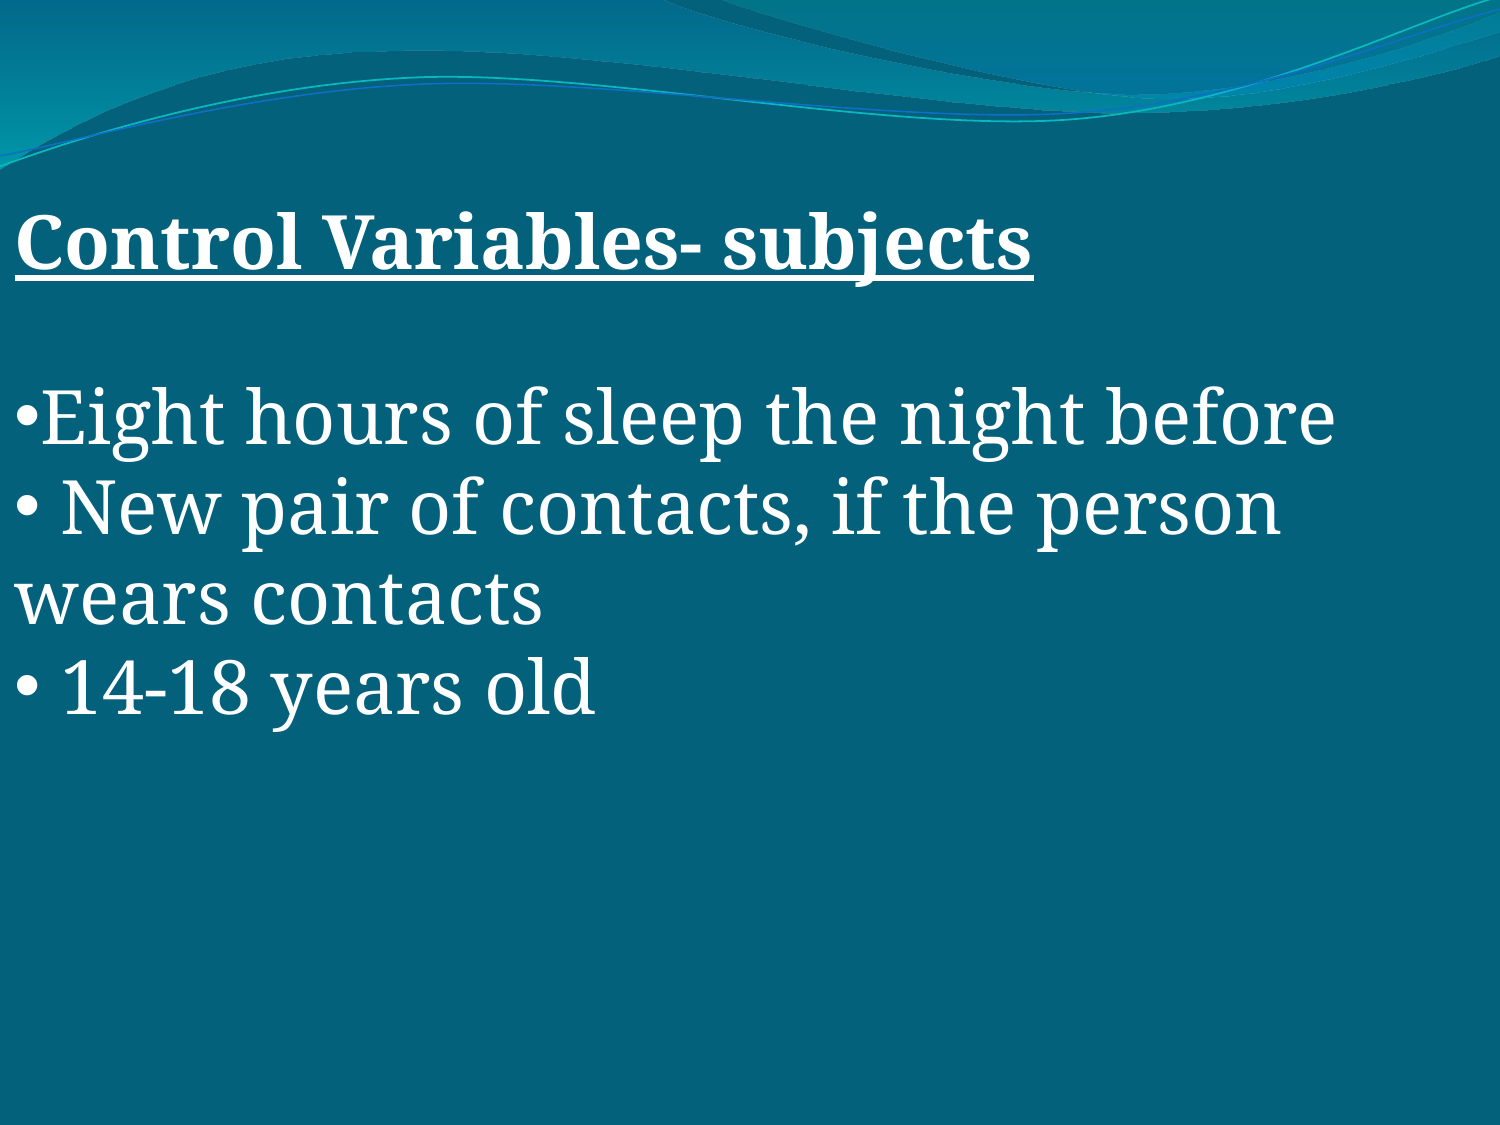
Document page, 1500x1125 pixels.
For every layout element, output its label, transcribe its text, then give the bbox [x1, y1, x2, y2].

text_box Eight hours of sleep the night before New pair of contacts, if the person wears contacts 14-18 years old [0, 362, 1413, 828]
text_box Control Variables- subjects [0, 187, 1100, 293]
